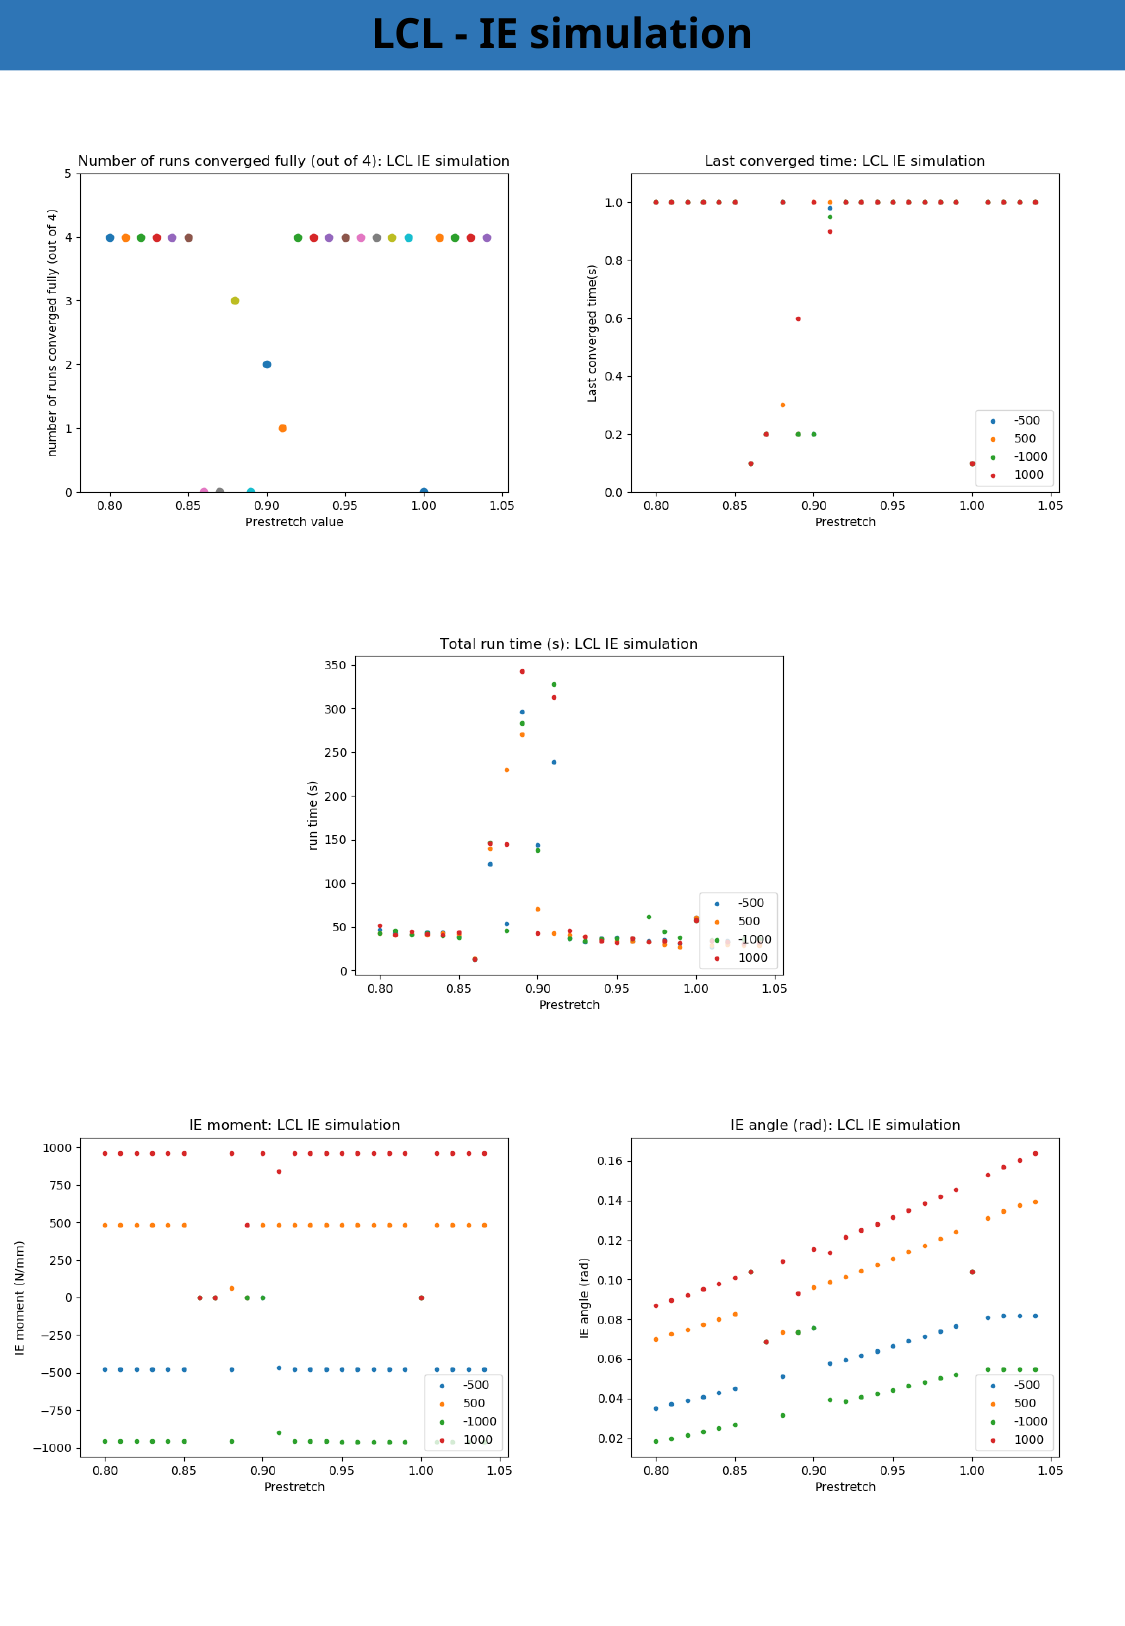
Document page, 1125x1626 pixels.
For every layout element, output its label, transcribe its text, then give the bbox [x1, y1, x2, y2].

picture [286, 605, 839, 1020]
text_box LCL - IE simulation [0, 0, 1125, 71]
picture [11, 123, 1114, 538]
picture [11, 1087, 1114, 1502]
